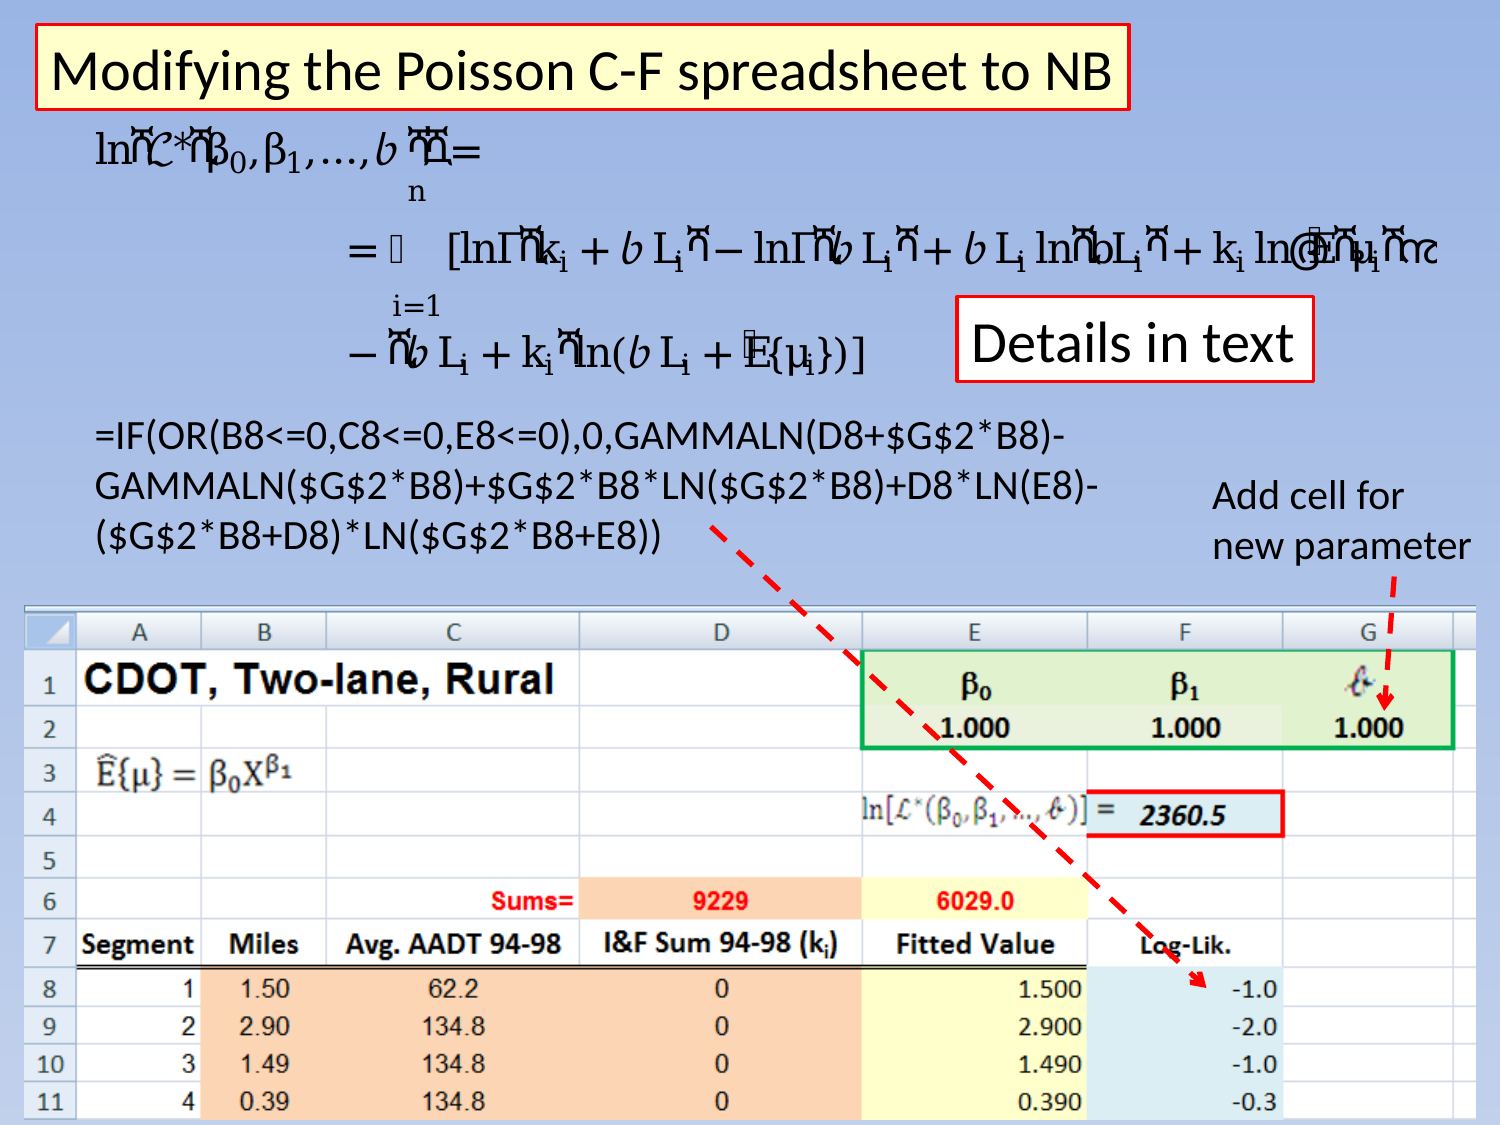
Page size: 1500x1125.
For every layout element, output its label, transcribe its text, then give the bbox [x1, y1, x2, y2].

picture [76, 125, 1437, 397]
text_box =IF(OR(B8<=0,C8<=0,E8<=0),0,GAMMALN(D8+$G$2*B8)-GAMMALN($G$2*B8)+$G$2*B8*LN($G$2*B8)+D8*LN(E8)-($G$2*B8+D8)*LN($G$2*B8+E8)) [79, 404, 1182, 566]
picture [23, 605, 1476, 1120]
text_box Modifying the Poisson C-F spreadsheet to NB [36, 24, 1130, 110]
text_box Add cell for new parameter [1197, 460, 1500, 576]
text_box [710, 526, 1207, 989]
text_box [1383, 576, 1395, 712]
